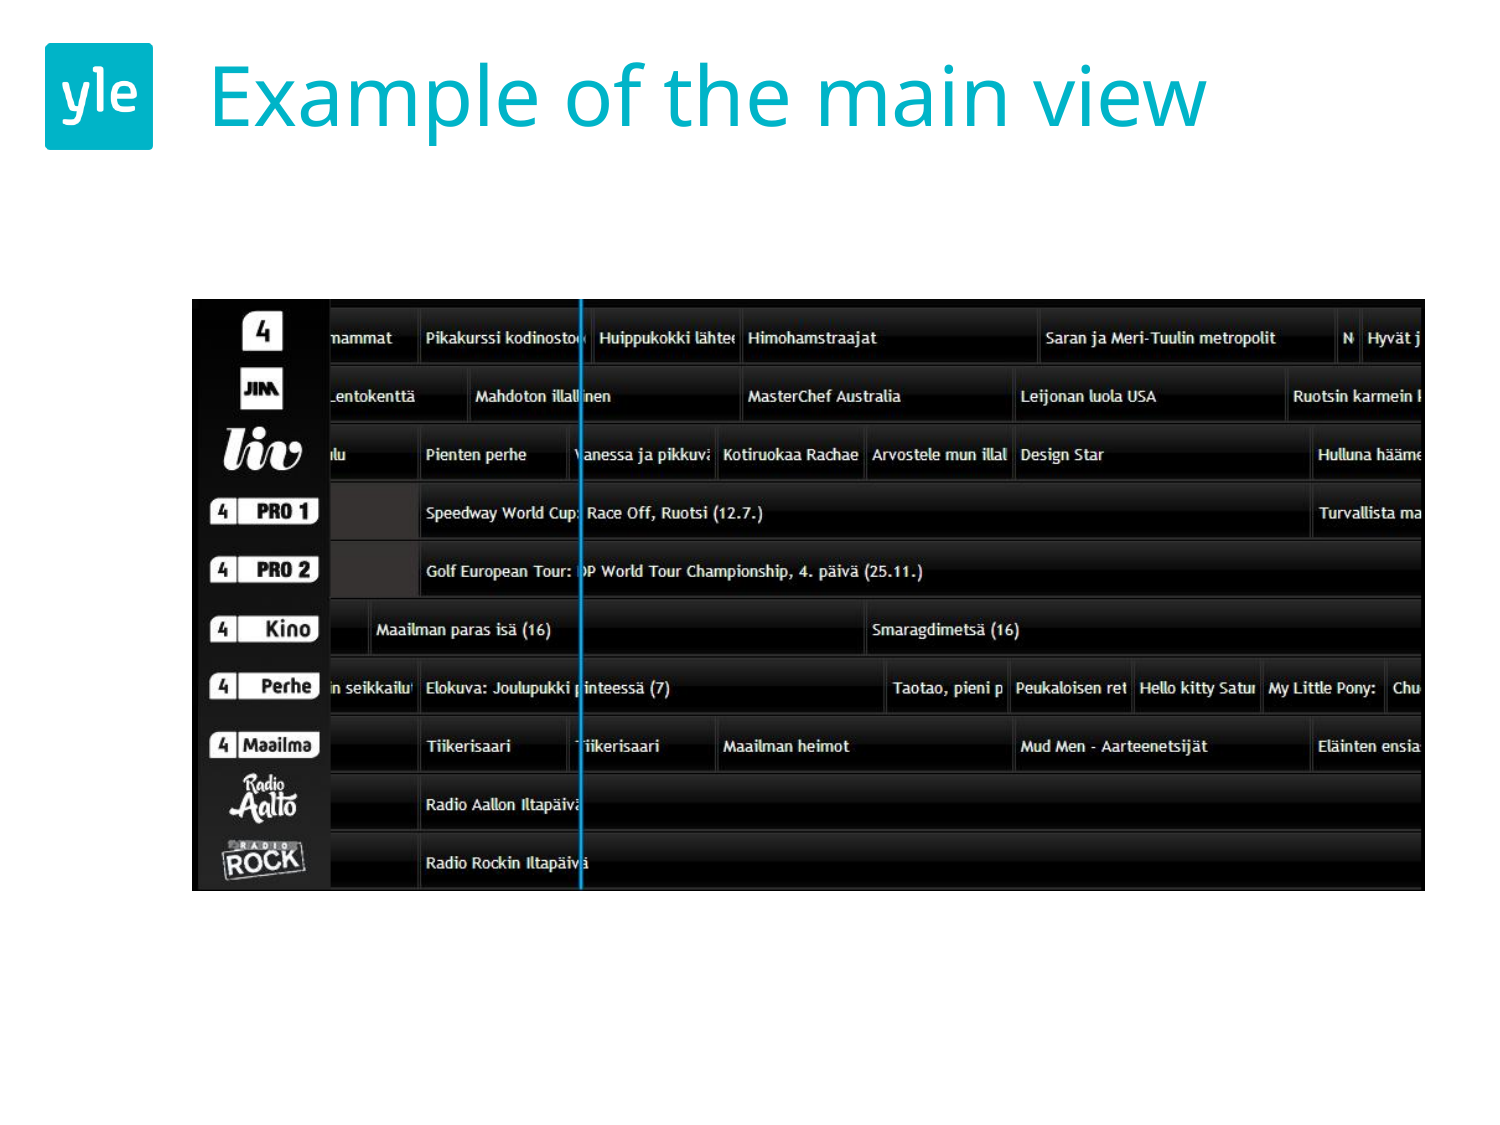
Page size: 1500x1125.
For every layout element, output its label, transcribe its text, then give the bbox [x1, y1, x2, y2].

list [192, 299, 1426, 891]
title Example of the main view [192, 35, 1425, 223]
picture [45, 43, 153, 150]
